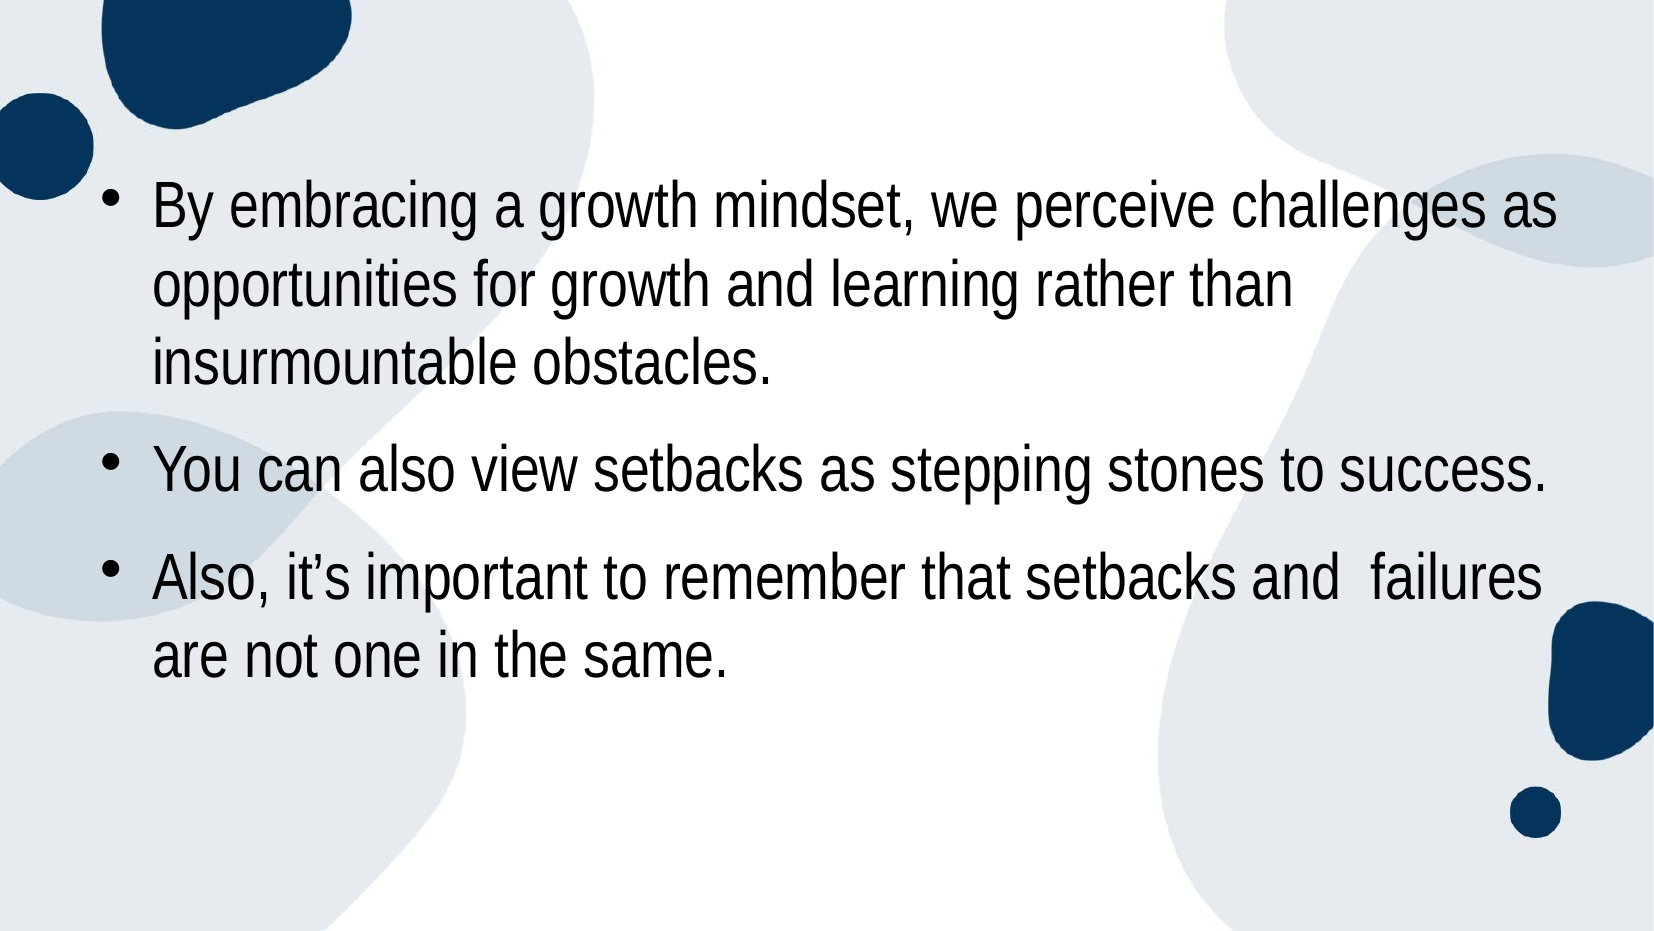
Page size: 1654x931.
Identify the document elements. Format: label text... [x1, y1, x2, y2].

list By embracing a growth mindset, we perceive challenges as opportunities for growth and learning rather than insurmountable obstacles. You can also view setbacks as stepping stones to success. Also, it’s important to remember that setbacks and failures are not one in the same. [82, 162, 1571, 768]
picture [0, 0, 1654, 931]
